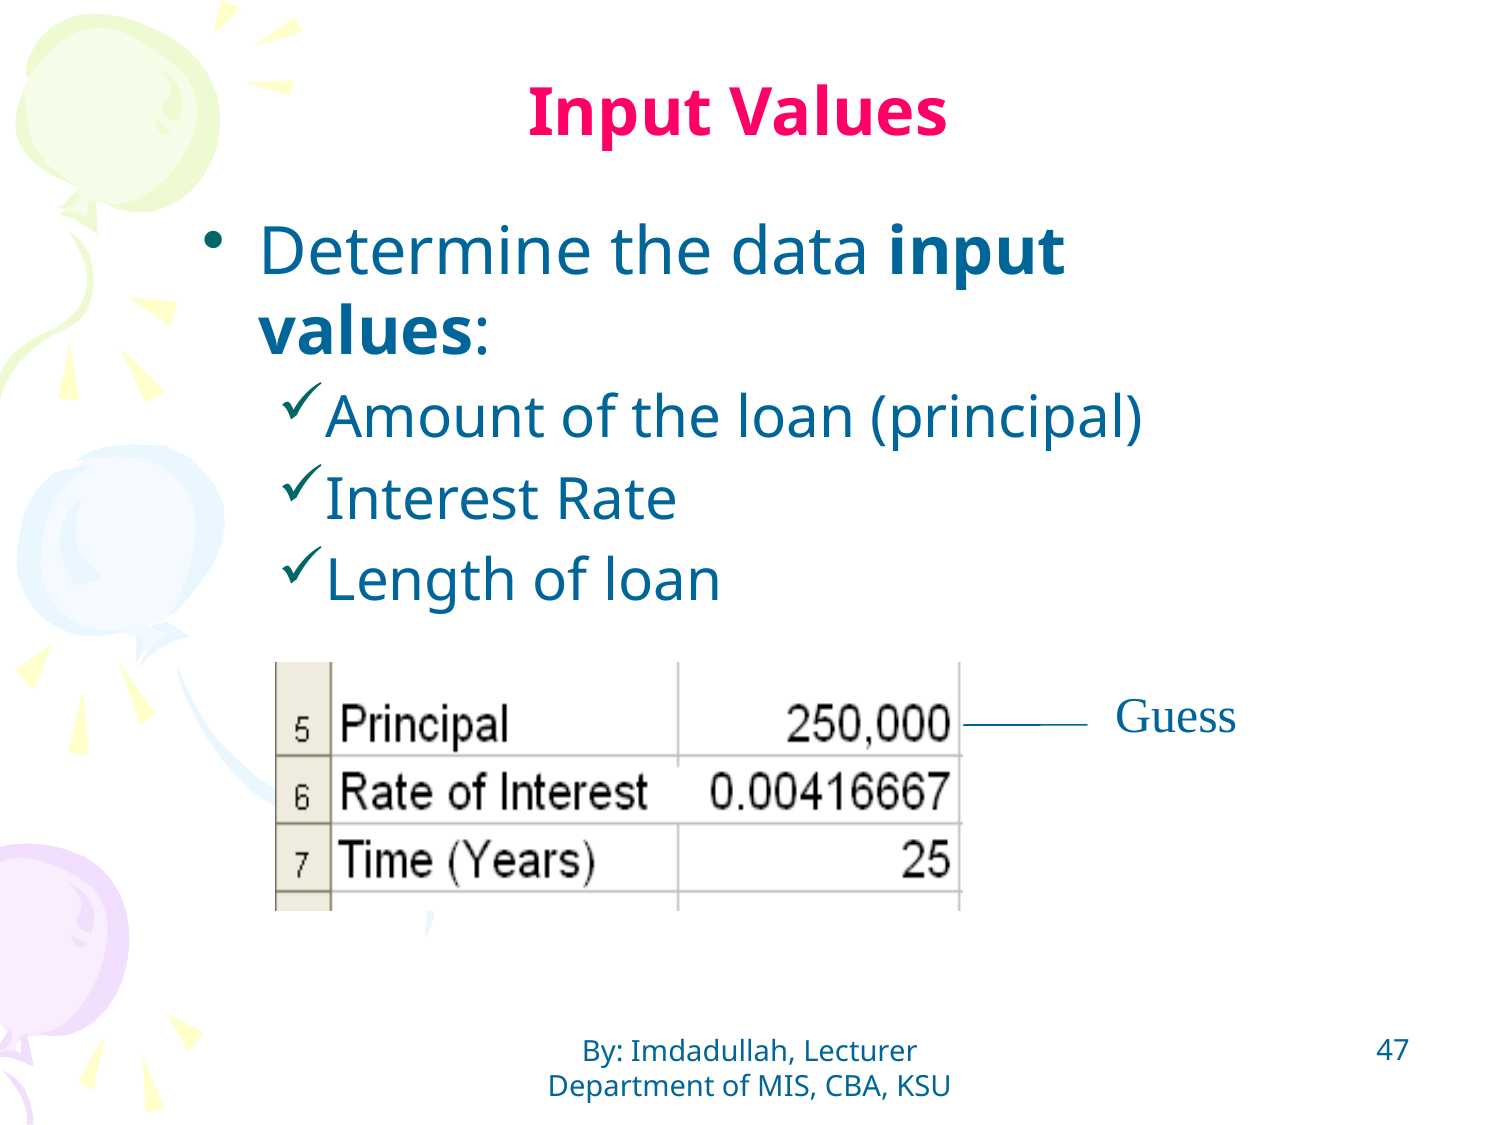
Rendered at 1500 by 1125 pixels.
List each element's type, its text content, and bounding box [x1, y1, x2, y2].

text_box Guess [1100, 674, 1253, 750]
list Determine the data input values: Amount of the loan (principal) Interest Rate Length of loan [187, 199, 1326, 932]
slide_number 47 [1074, 1023, 1426, 1100]
picture [274, 662, 963, 911]
title Input Values [62, 37, 1416, 158]
footer By: Imdadullah, Lecturer Department of MIS, CBA, KSU [512, 1024, 988, 1101]
